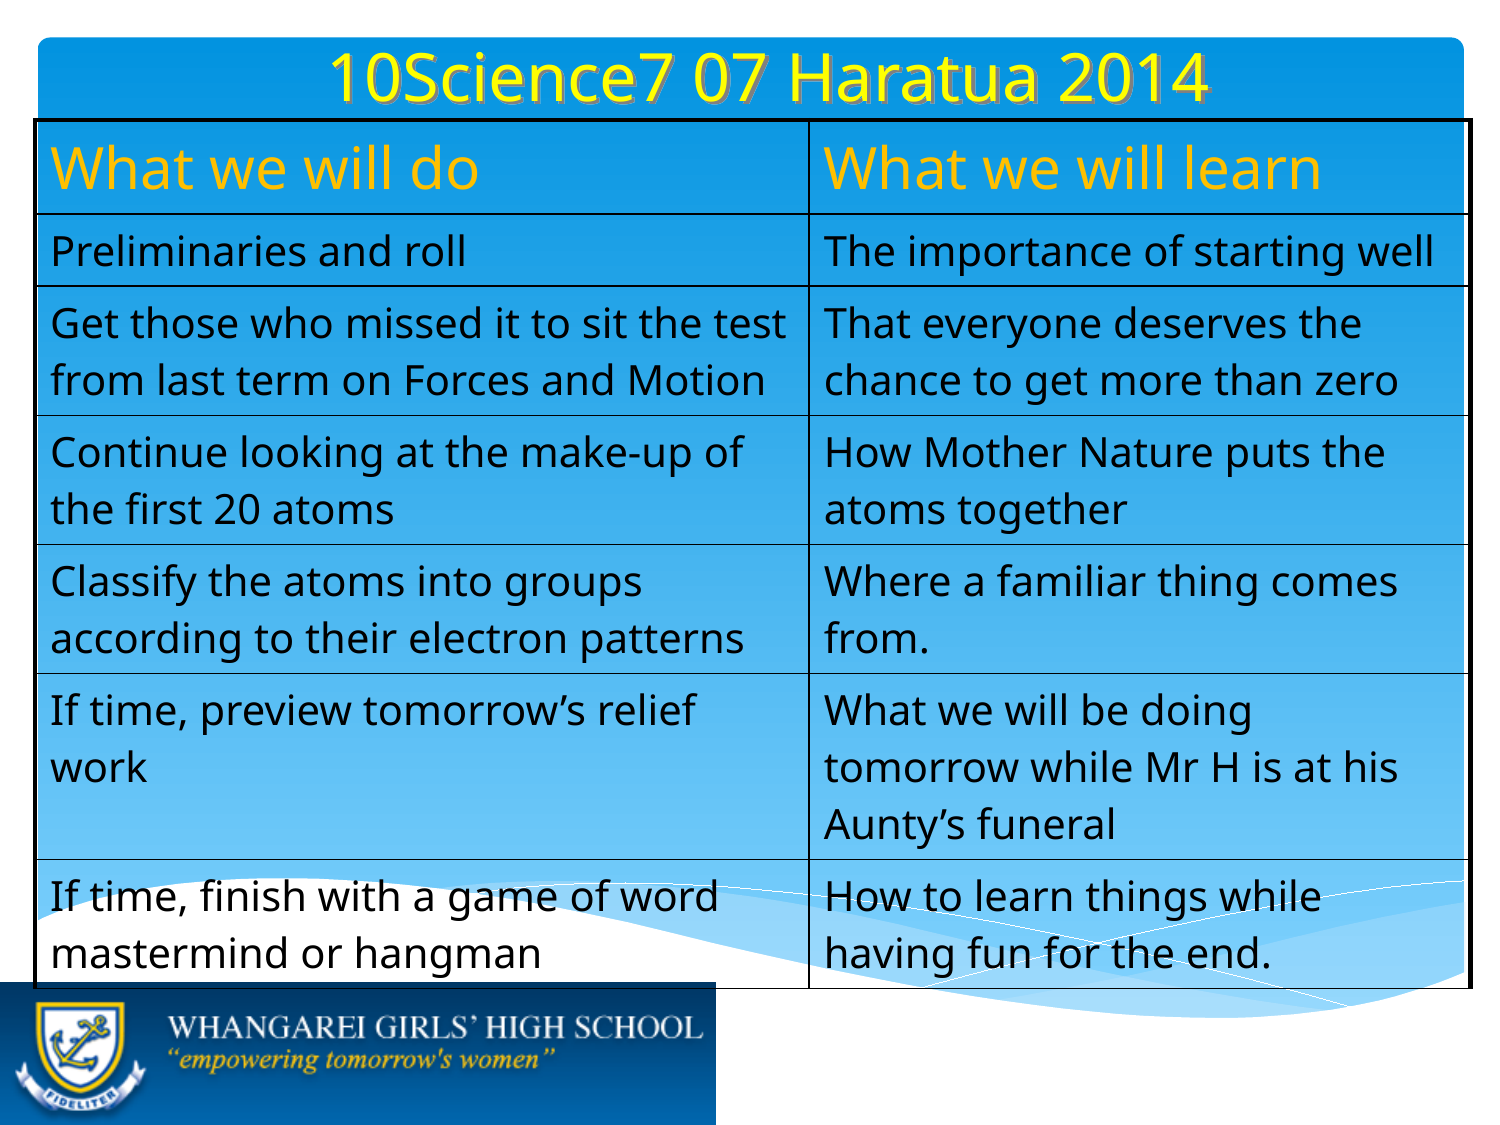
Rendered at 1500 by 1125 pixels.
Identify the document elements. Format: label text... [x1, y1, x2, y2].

table_cell The importance of starting well [810, 215, 1468, 285]
table_cell Where a familiar thing comes from. [810, 545, 1468, 673]
table_cell Classify the atoms into groups according to their electron patterns [37, 545, 808, 673]
table_cell How to learn things while having fun for the end. [810, 860, 1468, 988]
table_header What we will learn [810, 122, 1468, 213]
table_cell If time, preview tomorrow’s relief work [37, 674, 808, 859]
text_box 10Science7 07 Haratua 2014 [162, 24, 1375, 118]
picture [0, 982, 716, 1125]
table_cell Get those who missed it to sit the test from last term on Forces and Motion [37, 287, 808, 415]
table_cell How Mother Nature puts the atoms together [810, 416, 1468, 544]
table_cell What we will be doing tomorrow while Mr H is at his Aunty’s funeral [810, 674, 1468, 859]
table_cell Preliminaries and roll [37, 215, 808, 285]
table_cell If time, finish with a game of word mastermind or hangman [37, 860, 808, 988]
table_header What we will do [37, 122, 808, 213]
table_cell That everyone deserves the chance to get more than zero [810, 287, 1468, 415]
table_cell Continue looking at the make-up of the first 20 atoms [37, 416, 808, 544]
